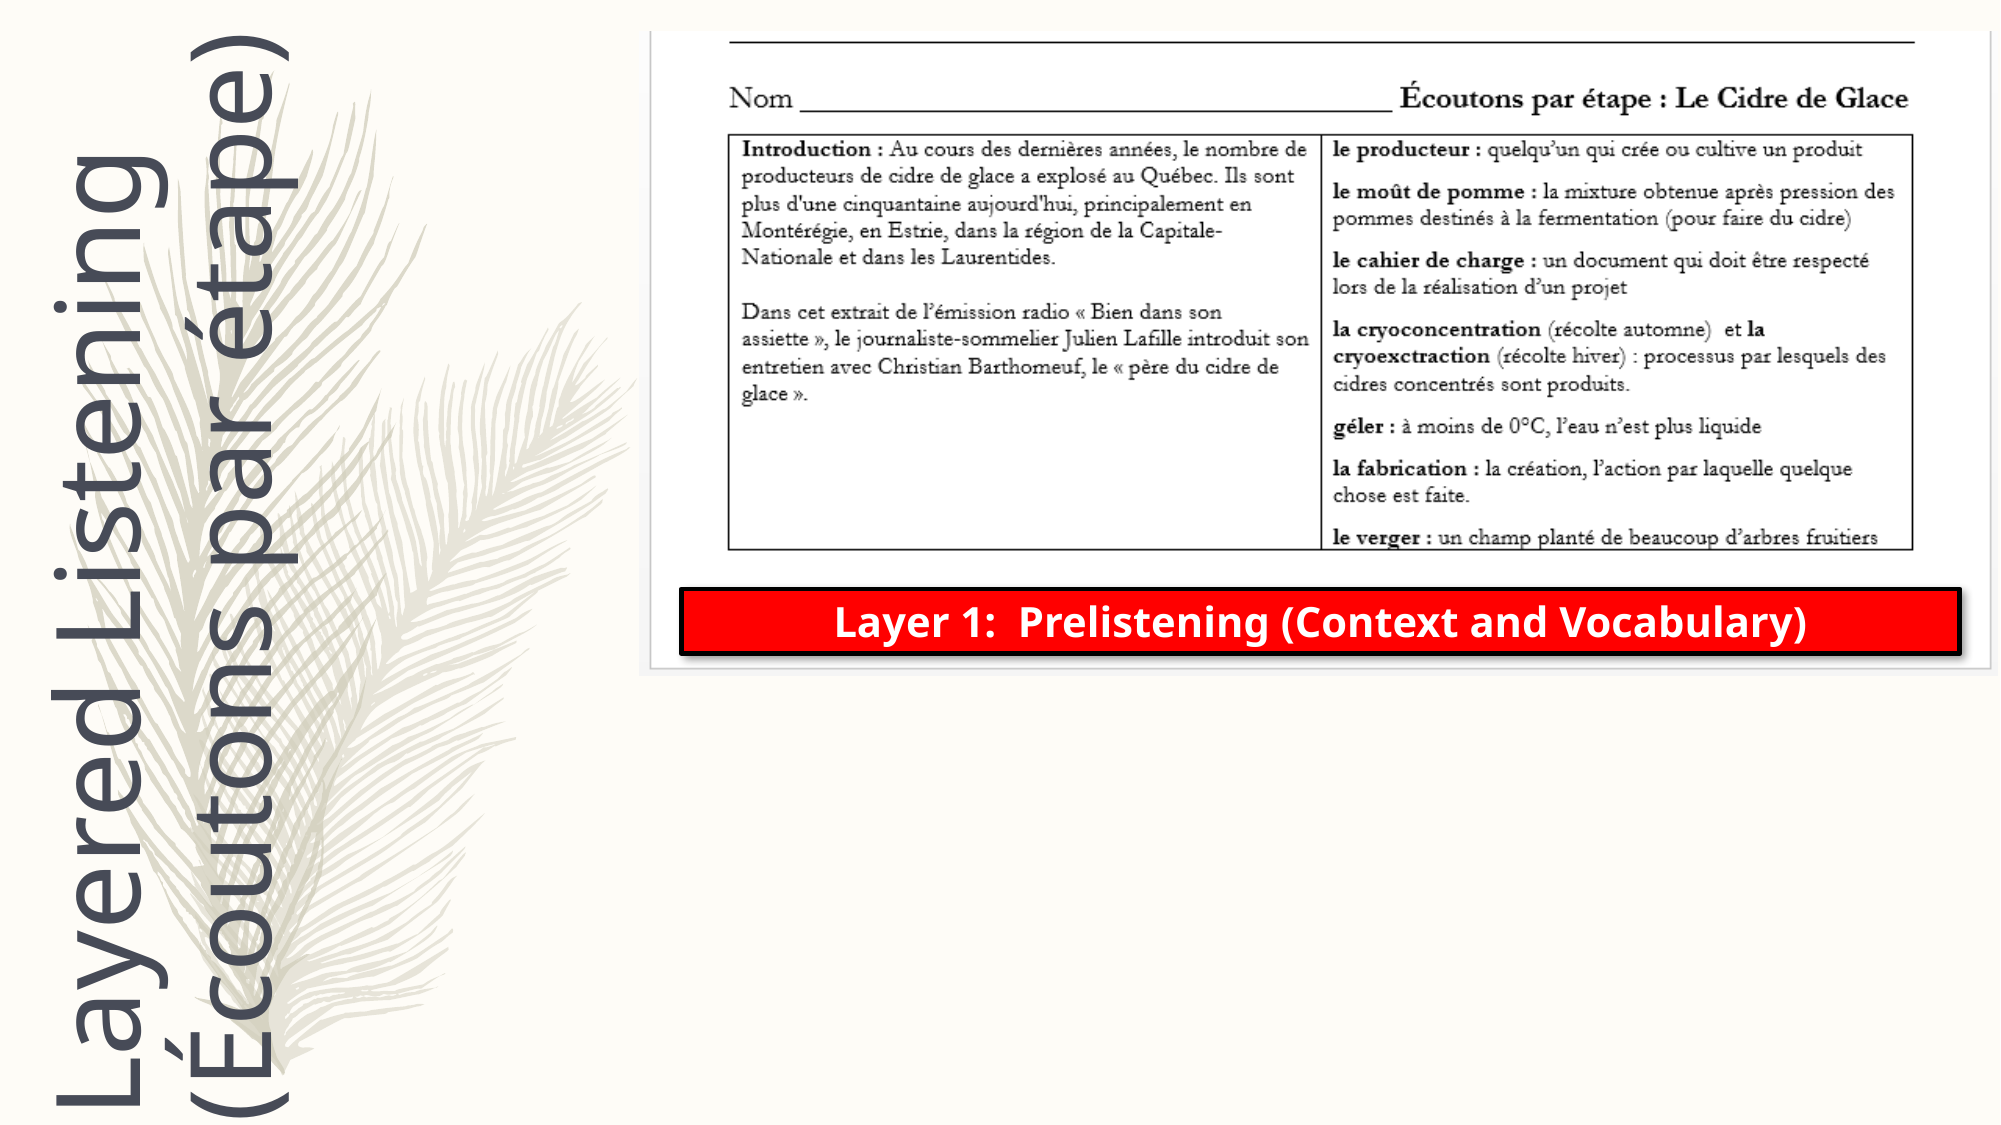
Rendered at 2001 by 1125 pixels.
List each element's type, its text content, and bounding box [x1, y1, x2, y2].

text_box (Écoutons par étape) [149, 9, 398, 1125]
text_box Layered Listening [14, 4, 263, 1125]
picture [639, 31, 1998, 676]
